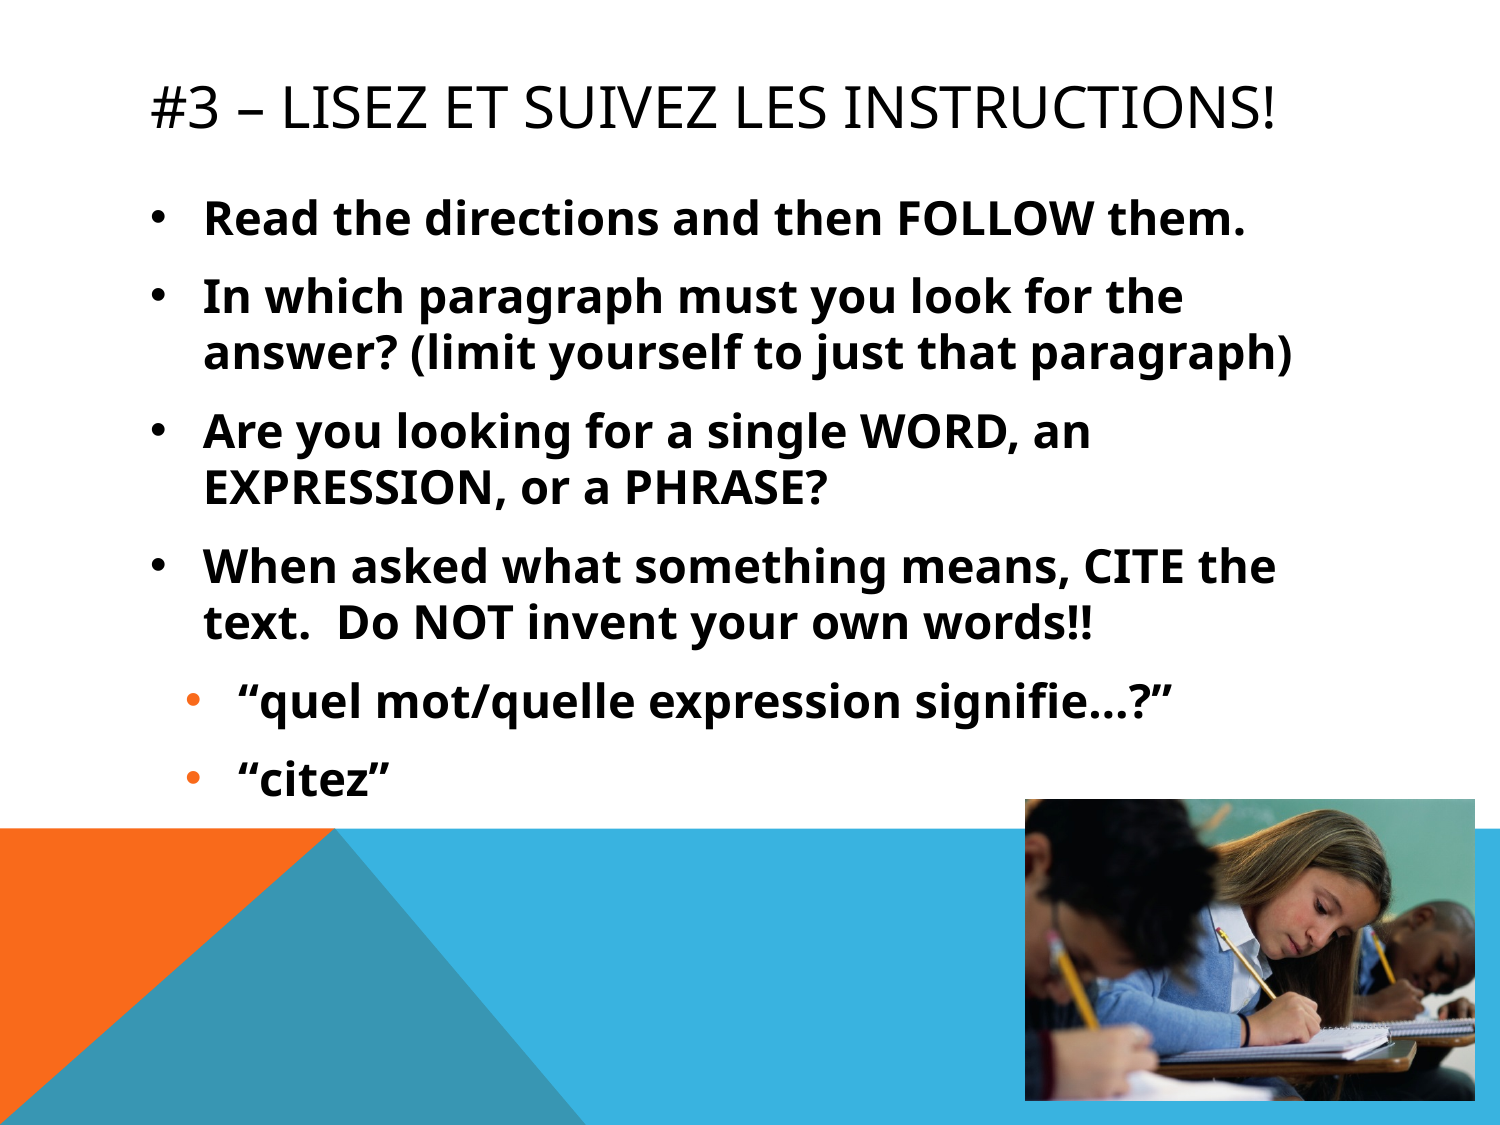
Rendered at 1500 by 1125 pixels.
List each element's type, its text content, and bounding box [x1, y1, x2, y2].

list Read the directions and then FOLLOW them. In which paragraph must you look for the answer? (limit yourself to just that paragraph) Are you looking for a single WORD, an EXPRESSION, or a PHRASE? When asked what something means, CITE the text. Do NOT invent your own words!! “quel mot/quelle expression signifie…?” “citez” [135, 180, 1369, 825]
picture [1024, 799, 1476, 1102]
title #3 – Lisez et suivez les instructions! [135, 60, 1369, 150]
